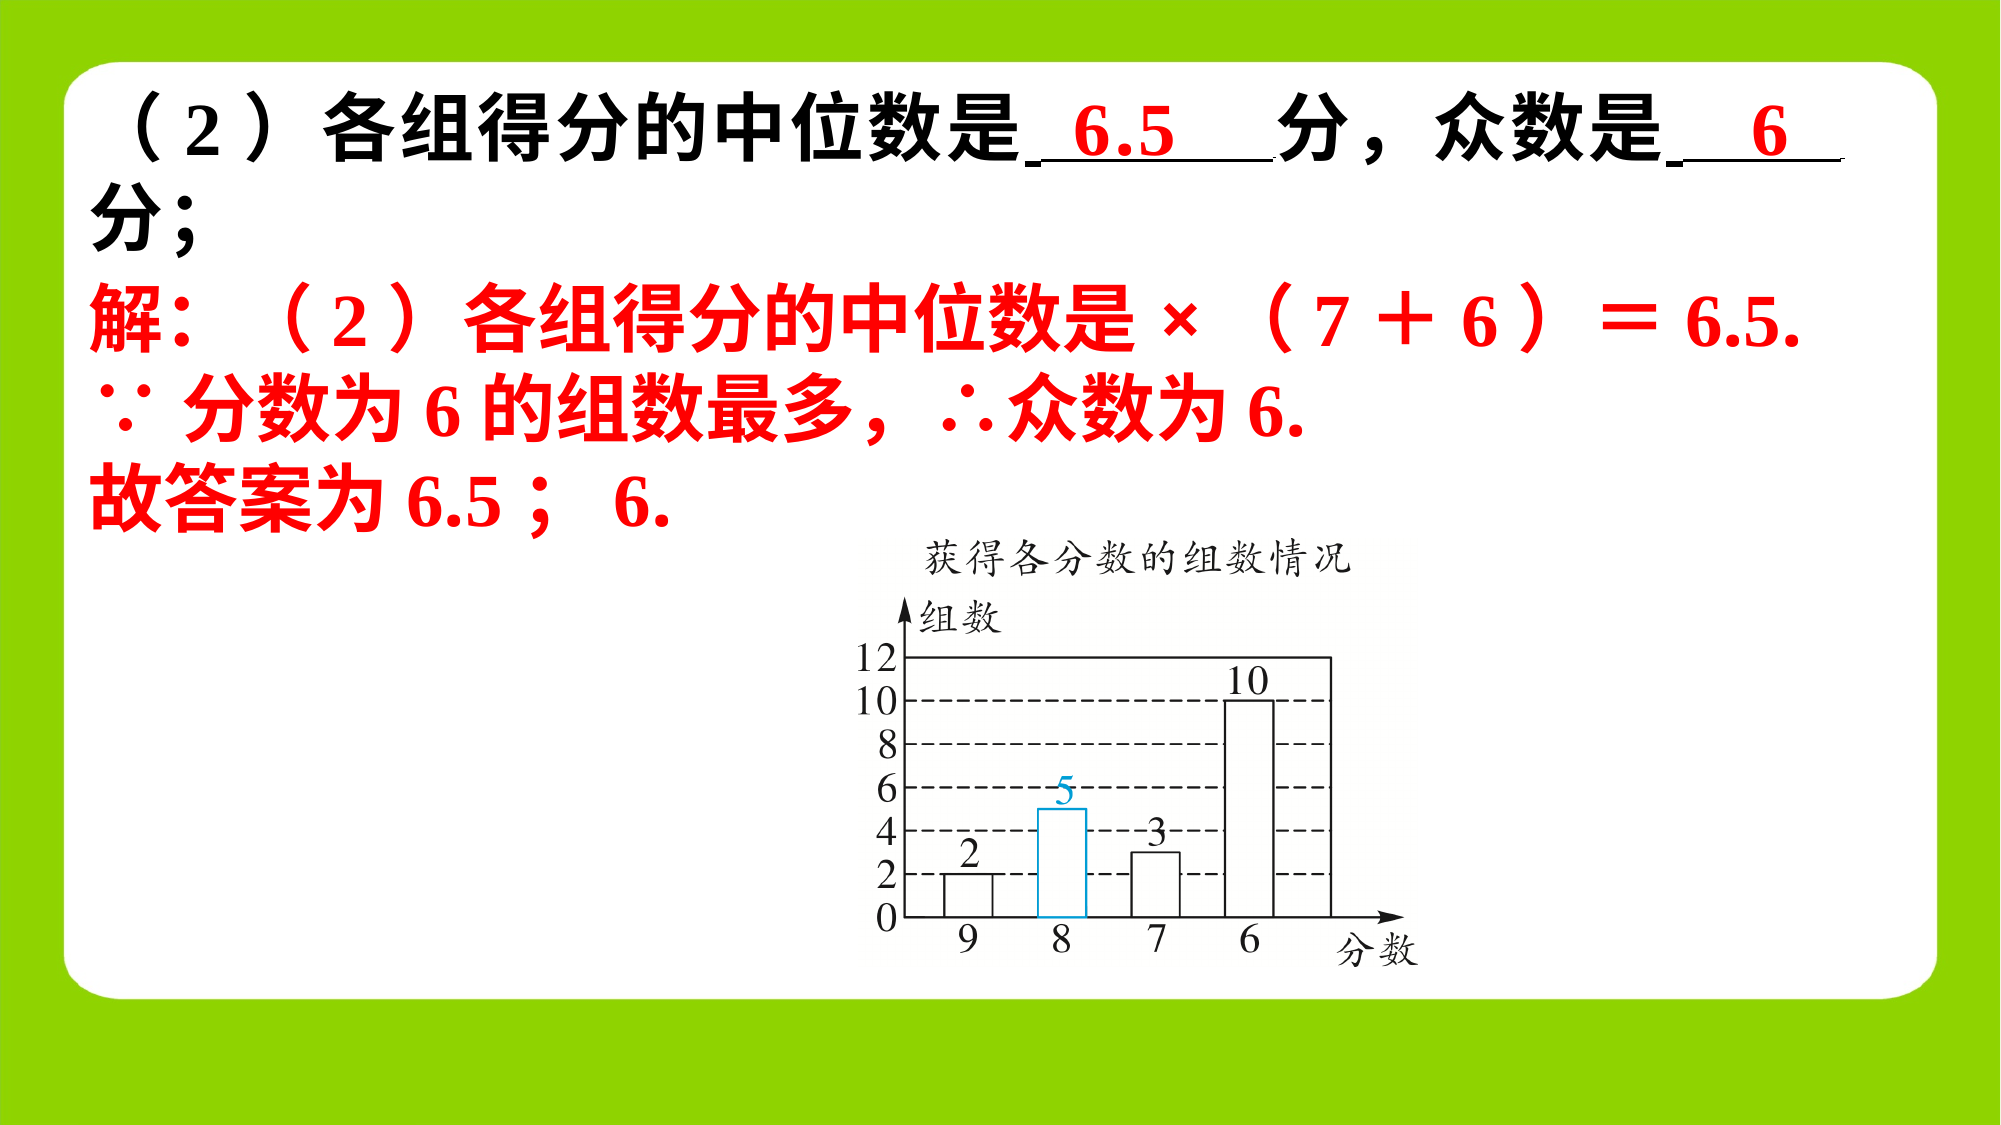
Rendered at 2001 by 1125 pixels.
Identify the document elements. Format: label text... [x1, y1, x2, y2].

text_box 6.5 [1058, 73, 1289, 179]
text_box 6 [1736, 73, 1885, 179]
text_box （2）各组得分的中位数是 分，众数是 ⁠ 分； [88, 80, 1974, 263]
picture [0, 0, 2001, 1125]
